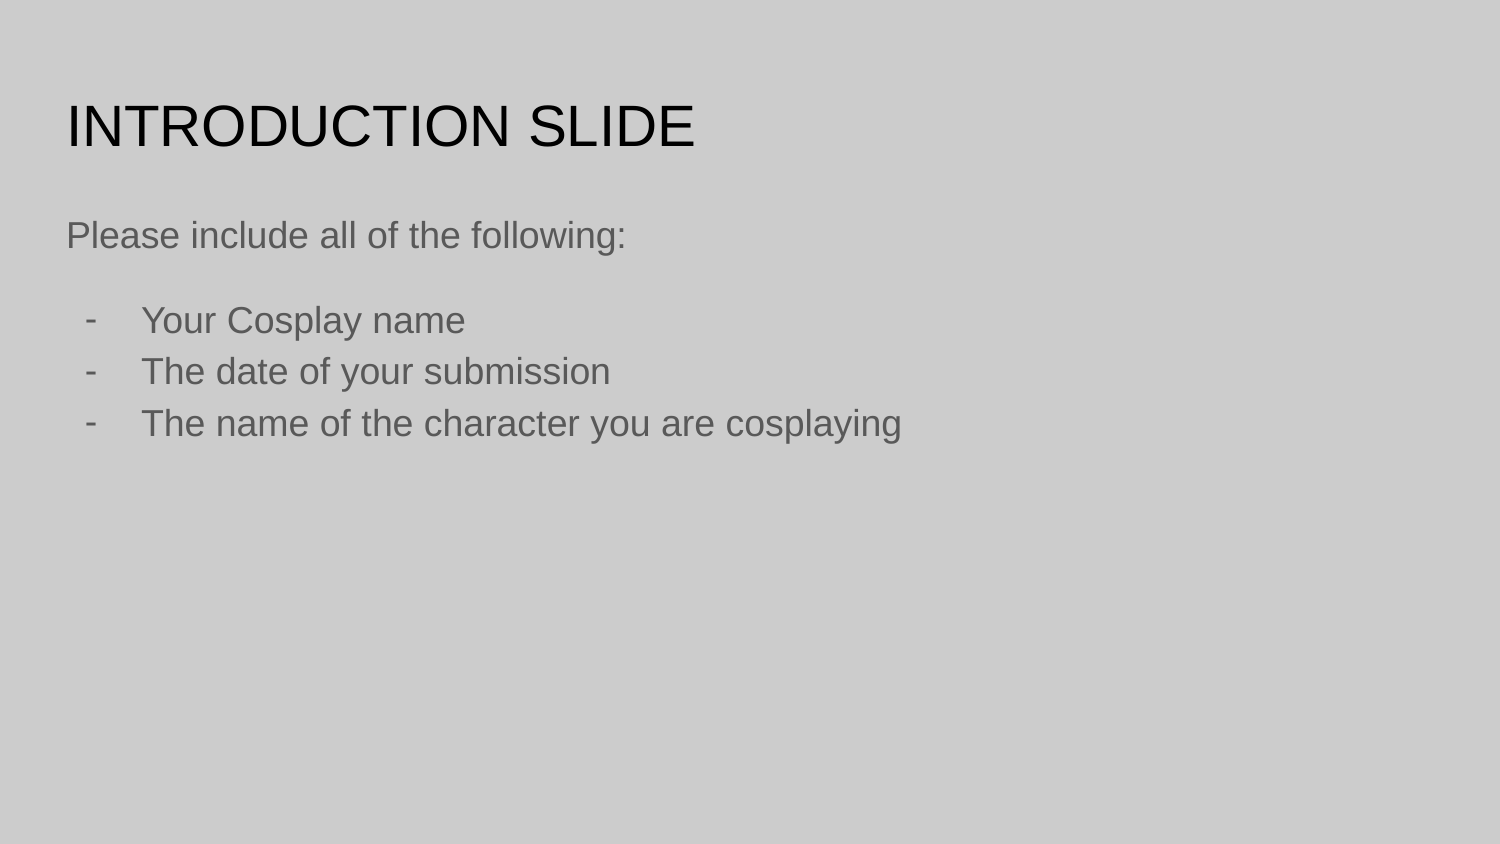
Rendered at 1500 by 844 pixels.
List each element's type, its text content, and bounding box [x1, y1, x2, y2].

title INTRODUCTION SLIDE [51, 72, 1449, 167]
list Please include all of the following: Your Cosplay name The date of your submission The name of the character you are cosplaying [51, 189, 1449, 750]
